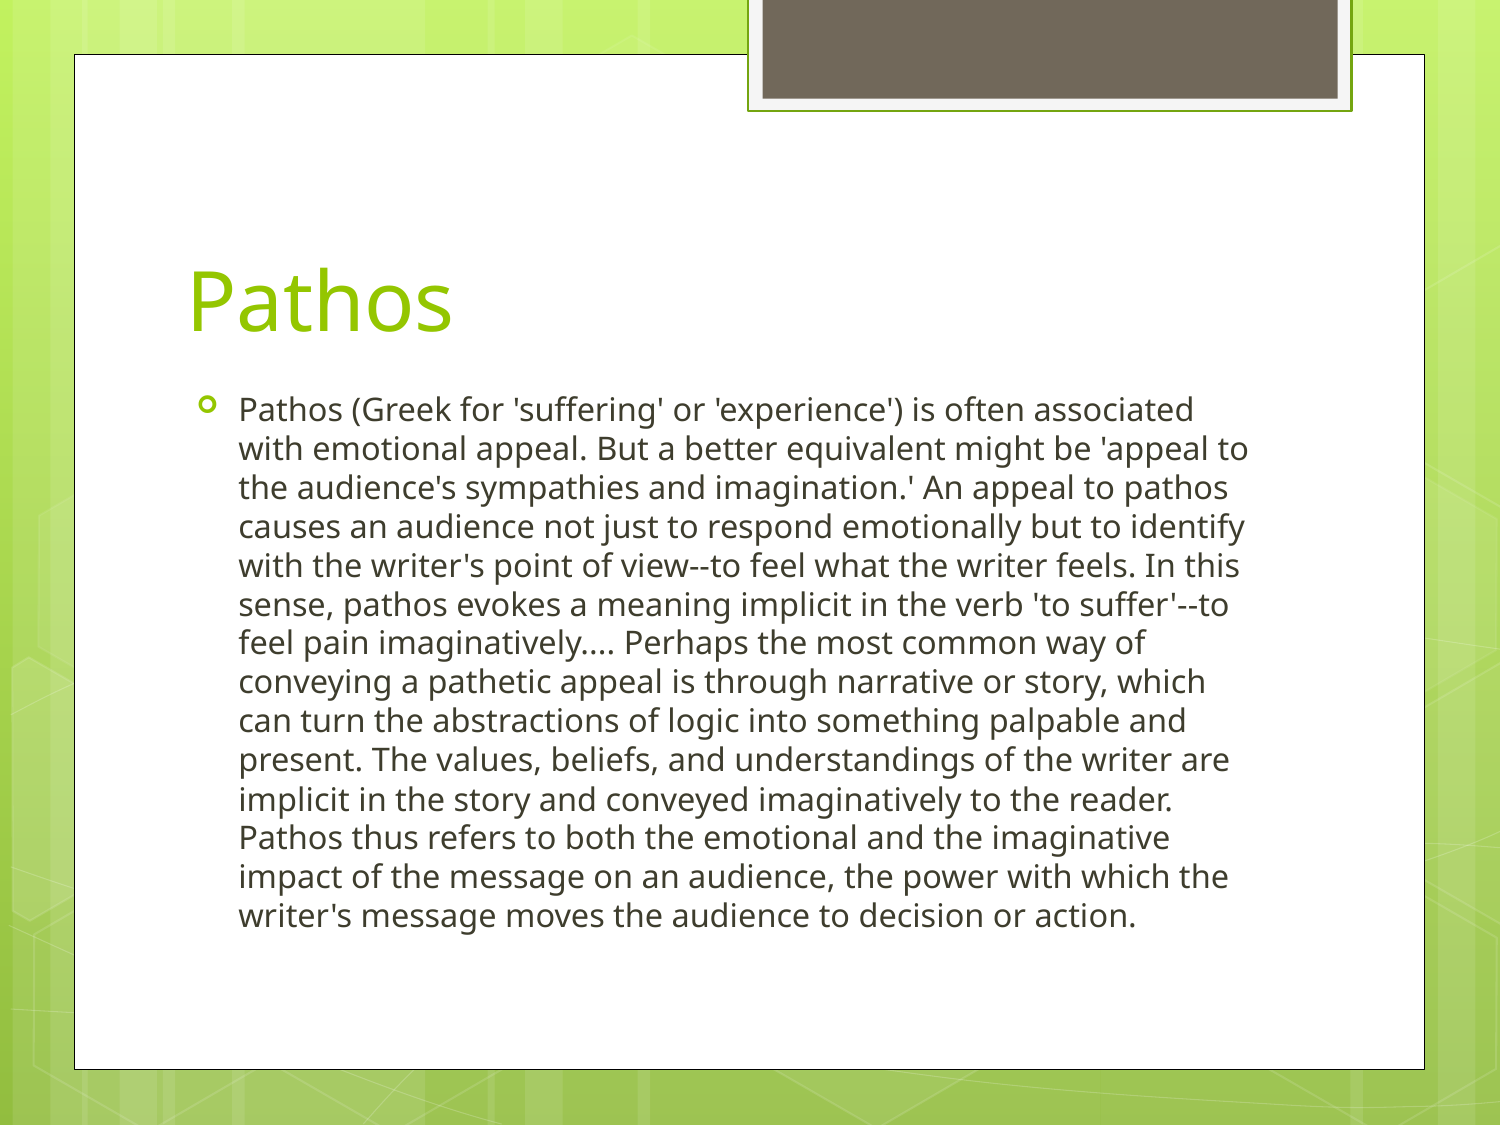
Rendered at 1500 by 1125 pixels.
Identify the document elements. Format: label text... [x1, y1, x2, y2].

list Pathos (Greek for 'suffering' or 'experience') is often associated with emotional appeal. But a better equivalent might be 'appeal to the audience's sympathies and imagination.' An appeal to pathos causes an audience not just to respond emotionally but to identify with the writer's point of view--to feel what the writer feels. In this sense, pathos evokes a meaning implicit in the verb 'to suffer'--to feel pain imaginatively.... Perhaps the most common way of conveying a pathetic appeal is through narrative or story, which can turn the abstractions of logic into something palpable and present. The values, beliefs, and understandings of the writer are implicit in the story and conveyed imaginatively to the reader. Pathos thus refers to both the emotional and the imaginative impact of the message on an audience, the power with which the writer's message moves the audience to decision or action. [171, 381, 1283, 957]
title Pathos [171, 168, 1324, 357]
